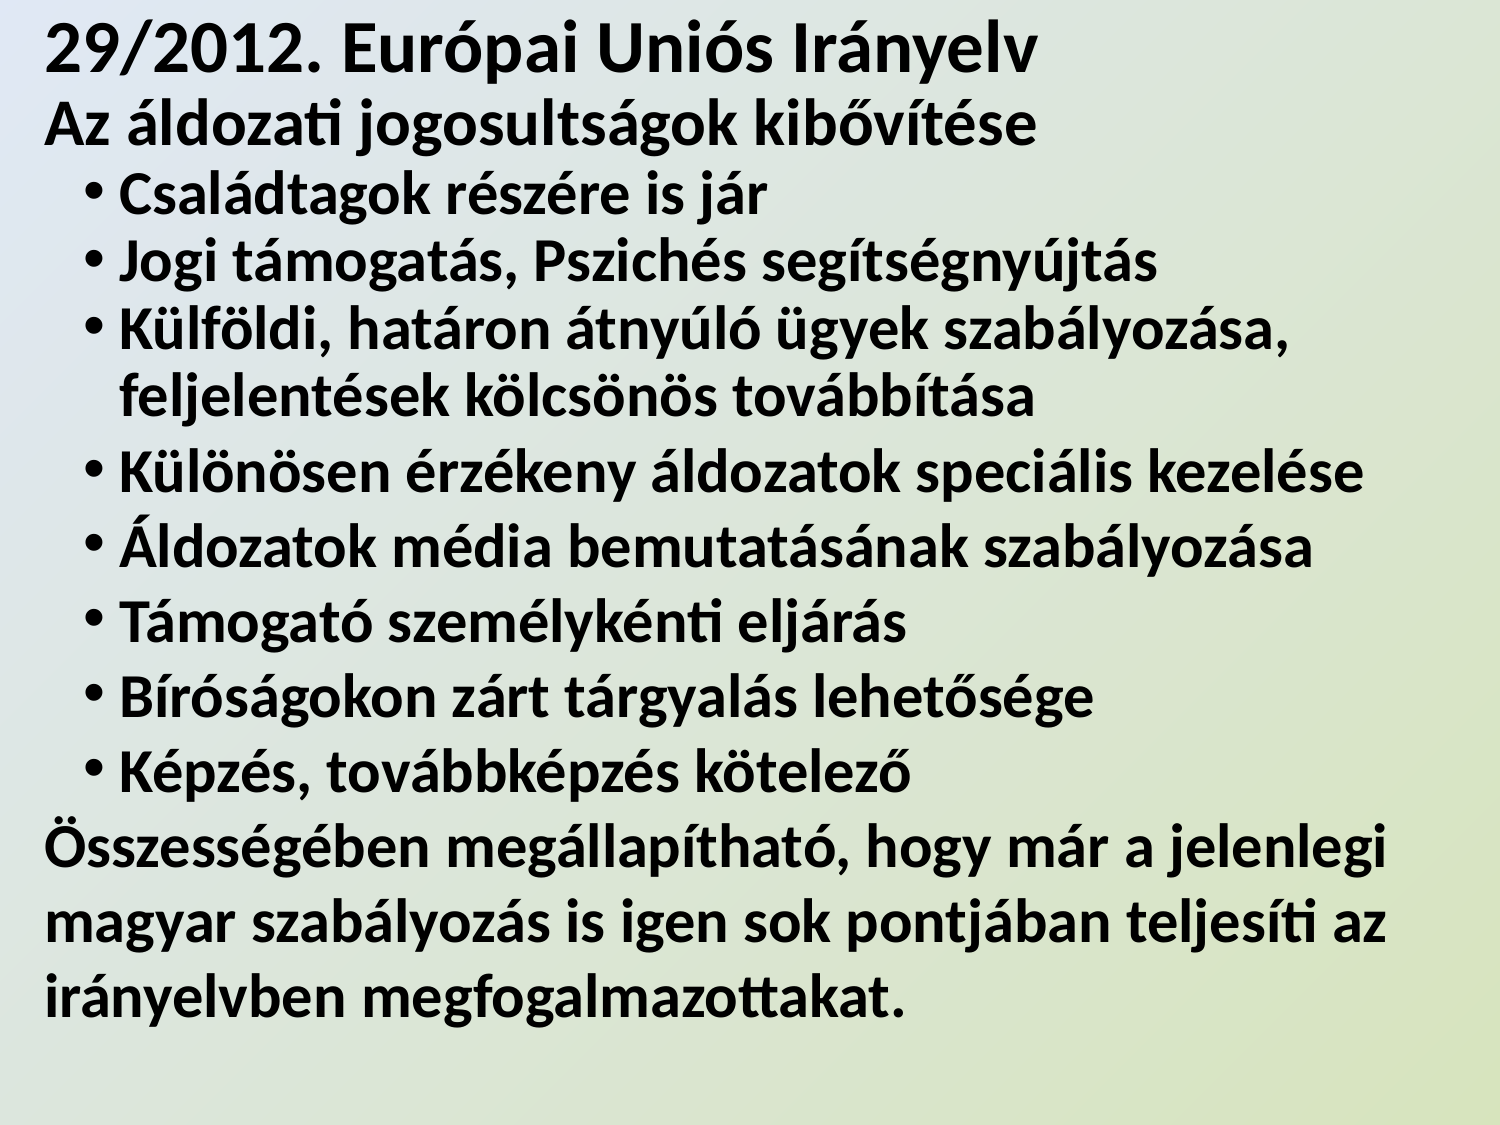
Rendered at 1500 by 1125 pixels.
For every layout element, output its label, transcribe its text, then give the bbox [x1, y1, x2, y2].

text_box 29/2012. Európai Uniós Irányelv Az áldozati jogosultságok kibővítése Családtagok részére is jár Jogi támogatás, Pszichés segítségnyújtás Külföldi, határon átnyúló ügyek szabályozása, feljelentések kölcsönös továbbítása Különösen érzékeny áldozatok speciális kezelése Áldozatok média bemutatásának szabályozása Támogató személykénti eljárás Bíróságokon zárt tárgyalás lehetősége Képzés, továbbképzés kötelező Összességében megállapítható, hogy már a jelenlegi magyar szabályozás is igen sok pontjában teljesíti az irányelvben megfogalmazottakat. [29, 0, 1500, 1105]
